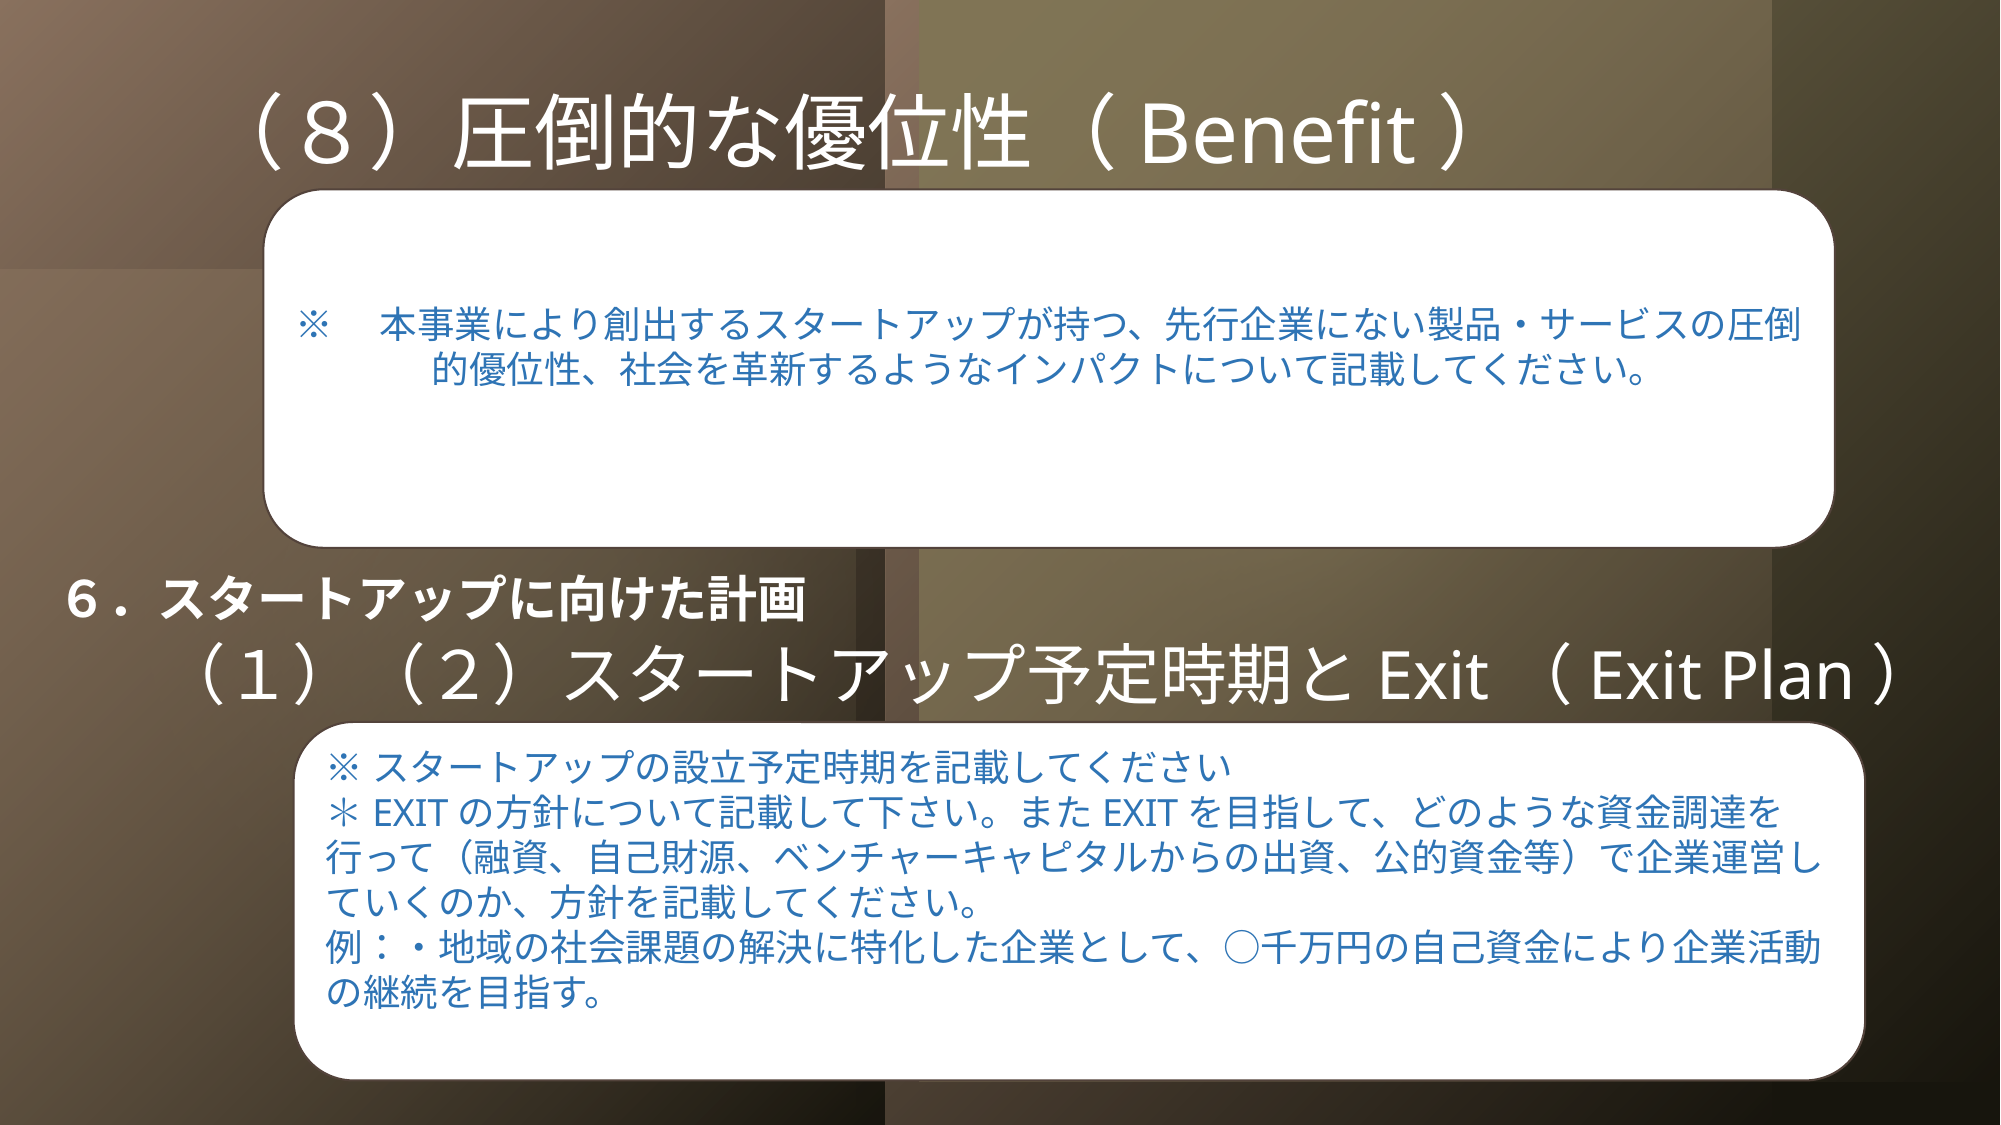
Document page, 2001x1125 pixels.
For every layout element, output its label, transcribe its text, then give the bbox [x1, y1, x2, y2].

text_box ※ 本事業により創出するスタートアップが持つ、先行企業にない製品・サービスの圧倒的優位性、社会を革新するようなインパクトについて記載してください。 [262, 188, 1836, 549]
text_box （１）（２）スタートアップ予定時期とExit（Exit Plan） [144, 625, 1954, 721]
text_box （８）圧倒的な優位性（Benefit） [187, 73, 1535, 188]
text_box ６．スタートアップに向けた計画 [42, 560, 823, 636]
text_box ※スタートアップの設立予定時期を記載してください ＊EXITの方針について記載して下さい。またEXITを目指して、どのような資金調達を行って（融資、自己財源、ベンチャーキャピタルからの出資、公的資金等）で企業運営していくのか、方針を記載してください。 例：・地域の社会課題の解決に特化した企業として、○千万円の自己資金により企業活動の継続を目指す。 [292, 721, 1867, 1082]
